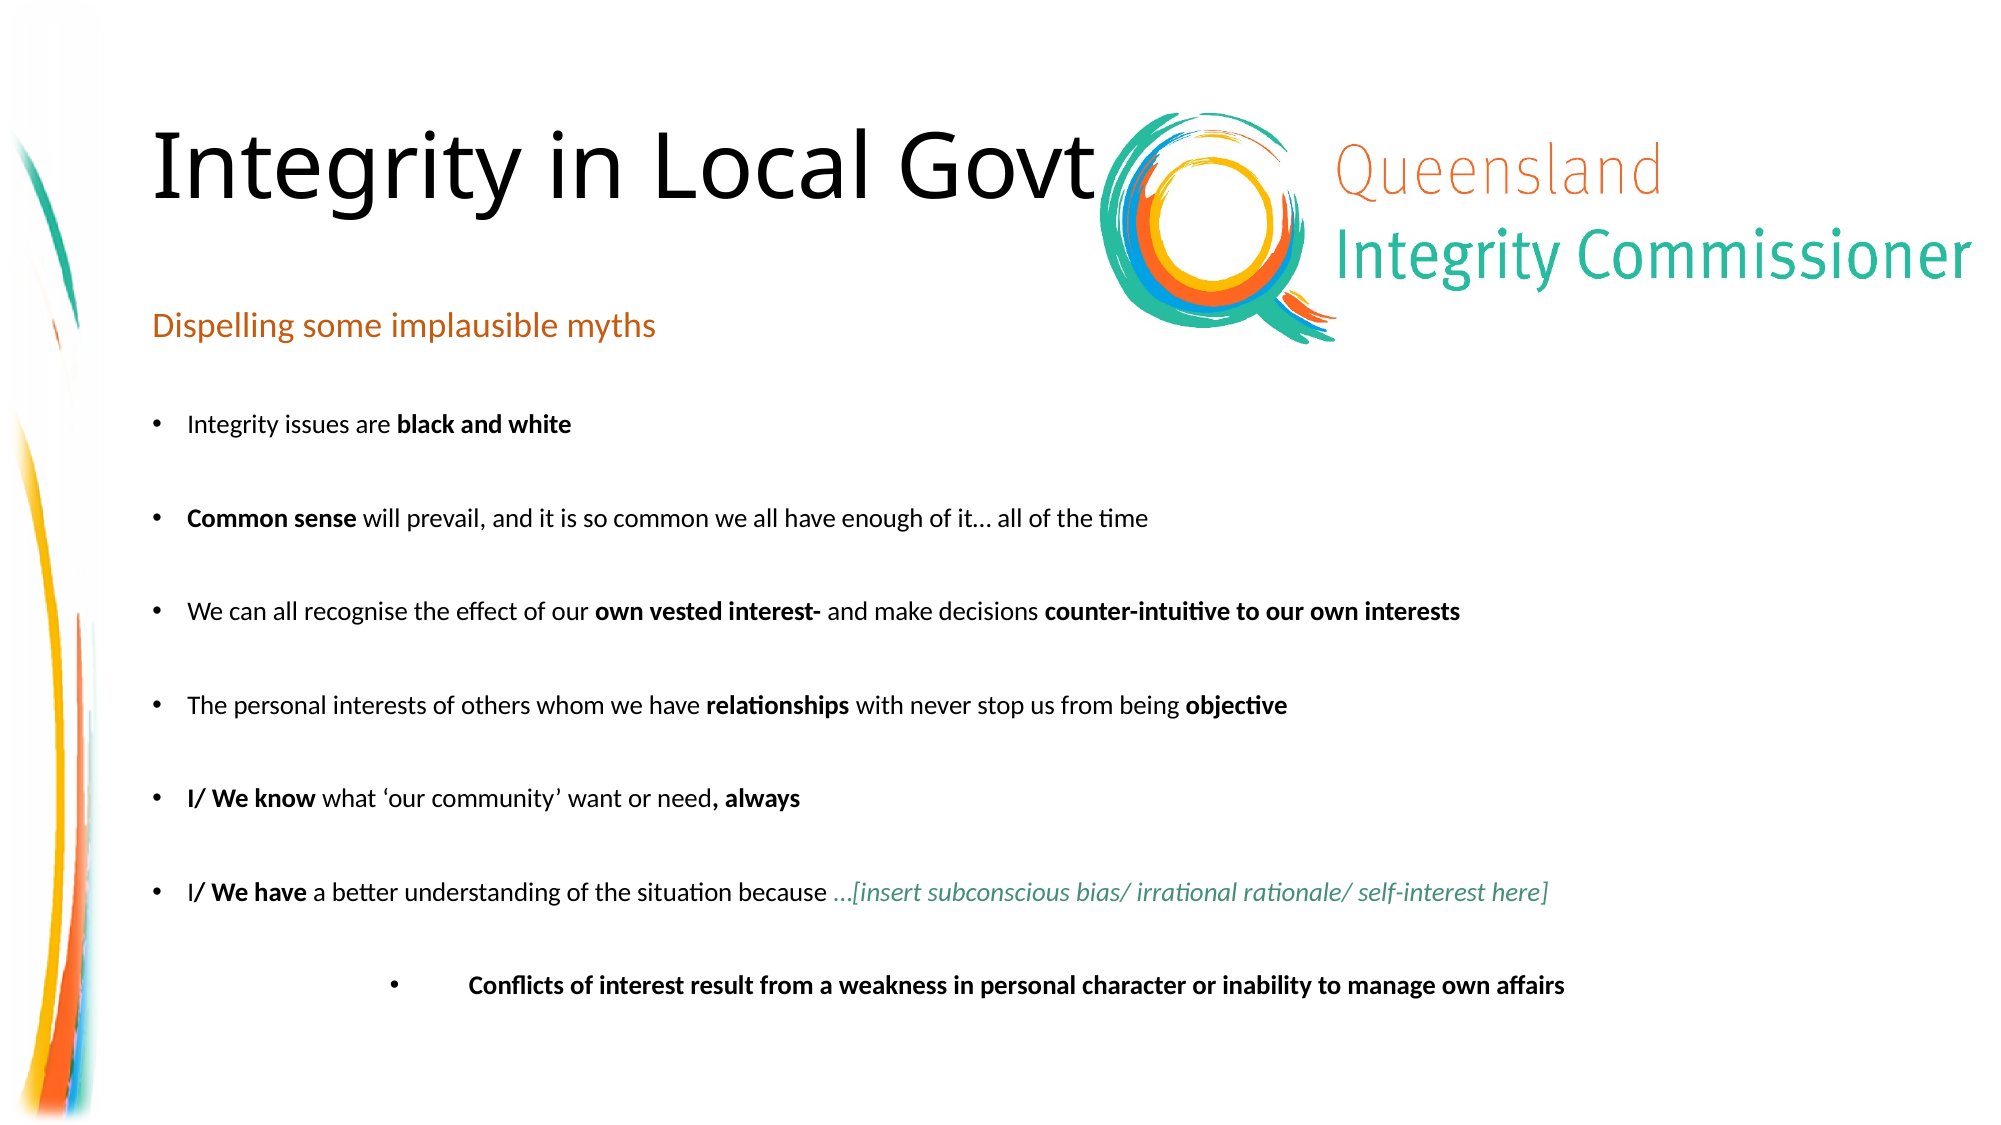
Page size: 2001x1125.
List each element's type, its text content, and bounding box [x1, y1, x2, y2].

title Integrity in Local Govt [137, 59, 1073, 278]
picture [0, 0, 111, 1125]
picture [1073, 38, 2000, 404]
list Dispelling some implausible myths Integrity issues are black and white Common sense will prevail, and it is so common we all have enough of it… all of the time We can all recognise the effect of our own vested interest- and make decisions counter-intuitive to our own interests The personal interests of others whom we have relationships with never stop us from being objective I/ We know what ‘our community’ want or need, always I/ We have a better understanding of the situation because …[insert subconscious bias/ irrational rationale/ self-interest here] Conflicts of interest result from a weakness in personal character or inability to manage own affairs [137, 299, 1863, 1014]
